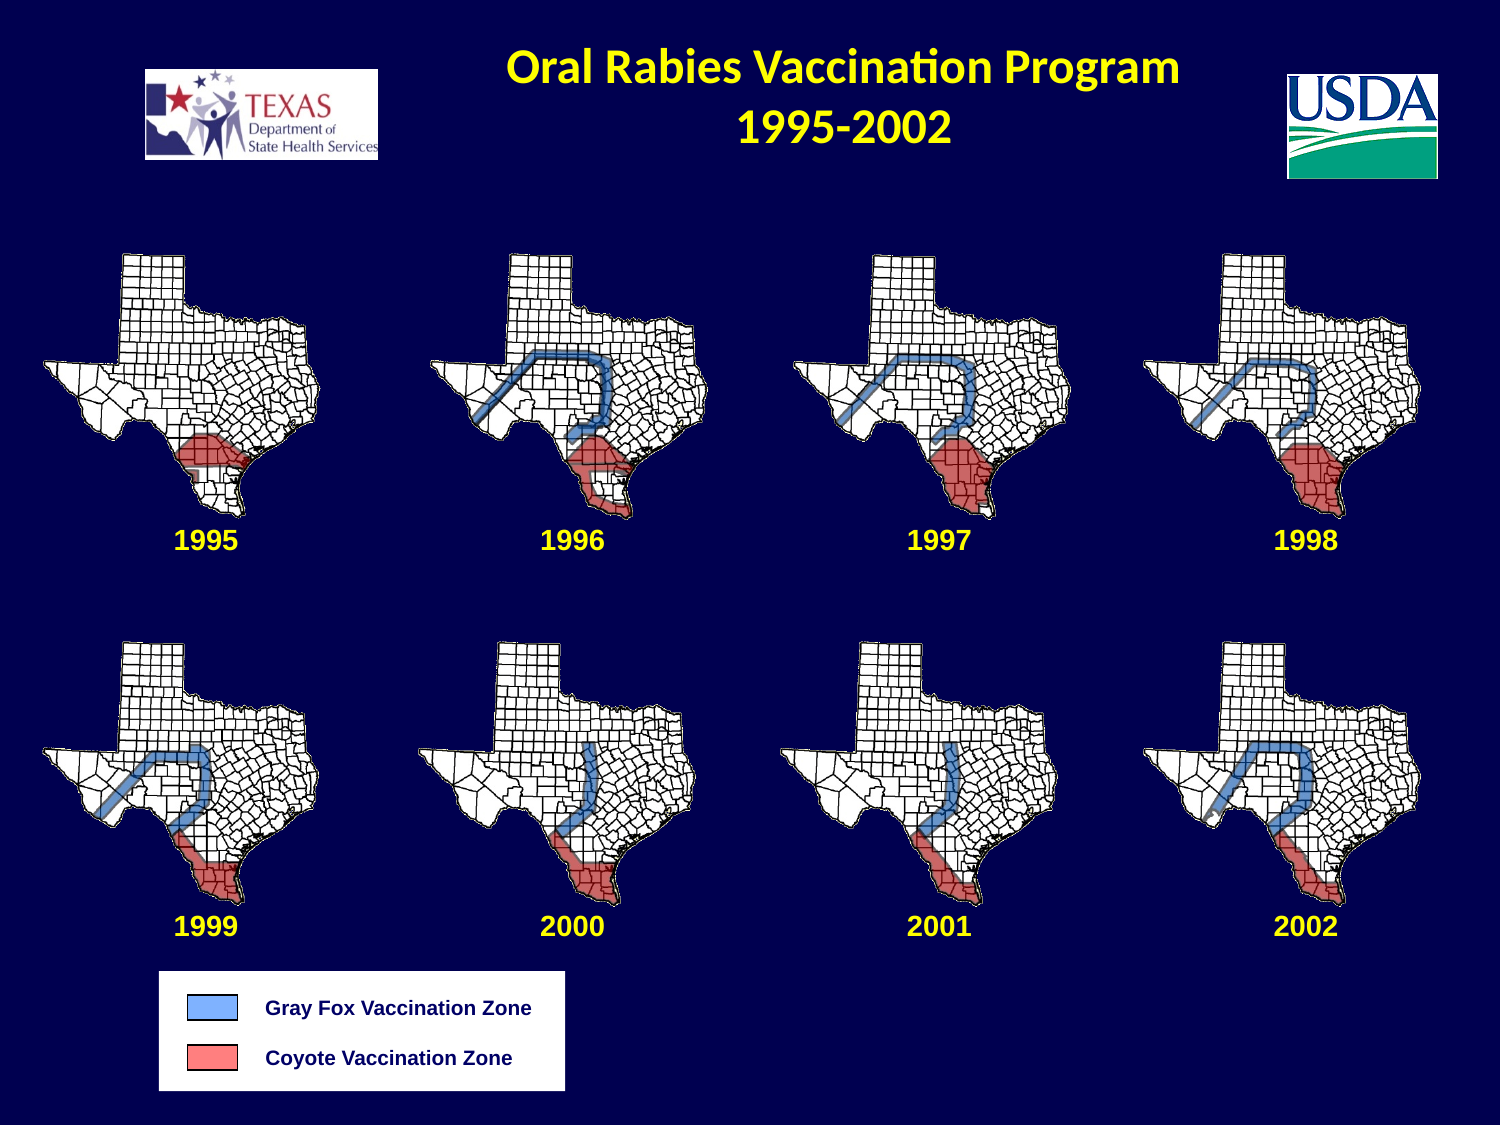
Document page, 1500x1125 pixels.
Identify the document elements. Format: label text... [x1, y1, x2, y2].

text_box 1996 [525, 532, 621, 564]
text_box 2000 [525, 919, 621, 950]
text_box 1998 [1258, 532, 1354, 564]
picture [374, 637, 731, 911]
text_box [158, 970, 566, 1092]
picture [737, 637, 1094, 911]
picture [387, 249, 744, 523]
picture [1287, 74, 1438, 179]
text_box 2001 [892, 919, 987, 950]
title Oral Rabies Vaccination Program 1995-2002 [399, 0, 1288, 188]
text_box 2002 [1258, 919, 1354, 950]
text_box 1999 [158, 917, 254, 950]
picture [0, 249, 355, 522]
text_box 1995 [158, 530, 254, 564]
text_box 1997 [892, 532, 987, 564]
picture [749, 249, 1456, 523]
picture [1100, 637, 1457, 910]
picture [0, 637, 355, 909]
picture [145, 69, 378, 160]
